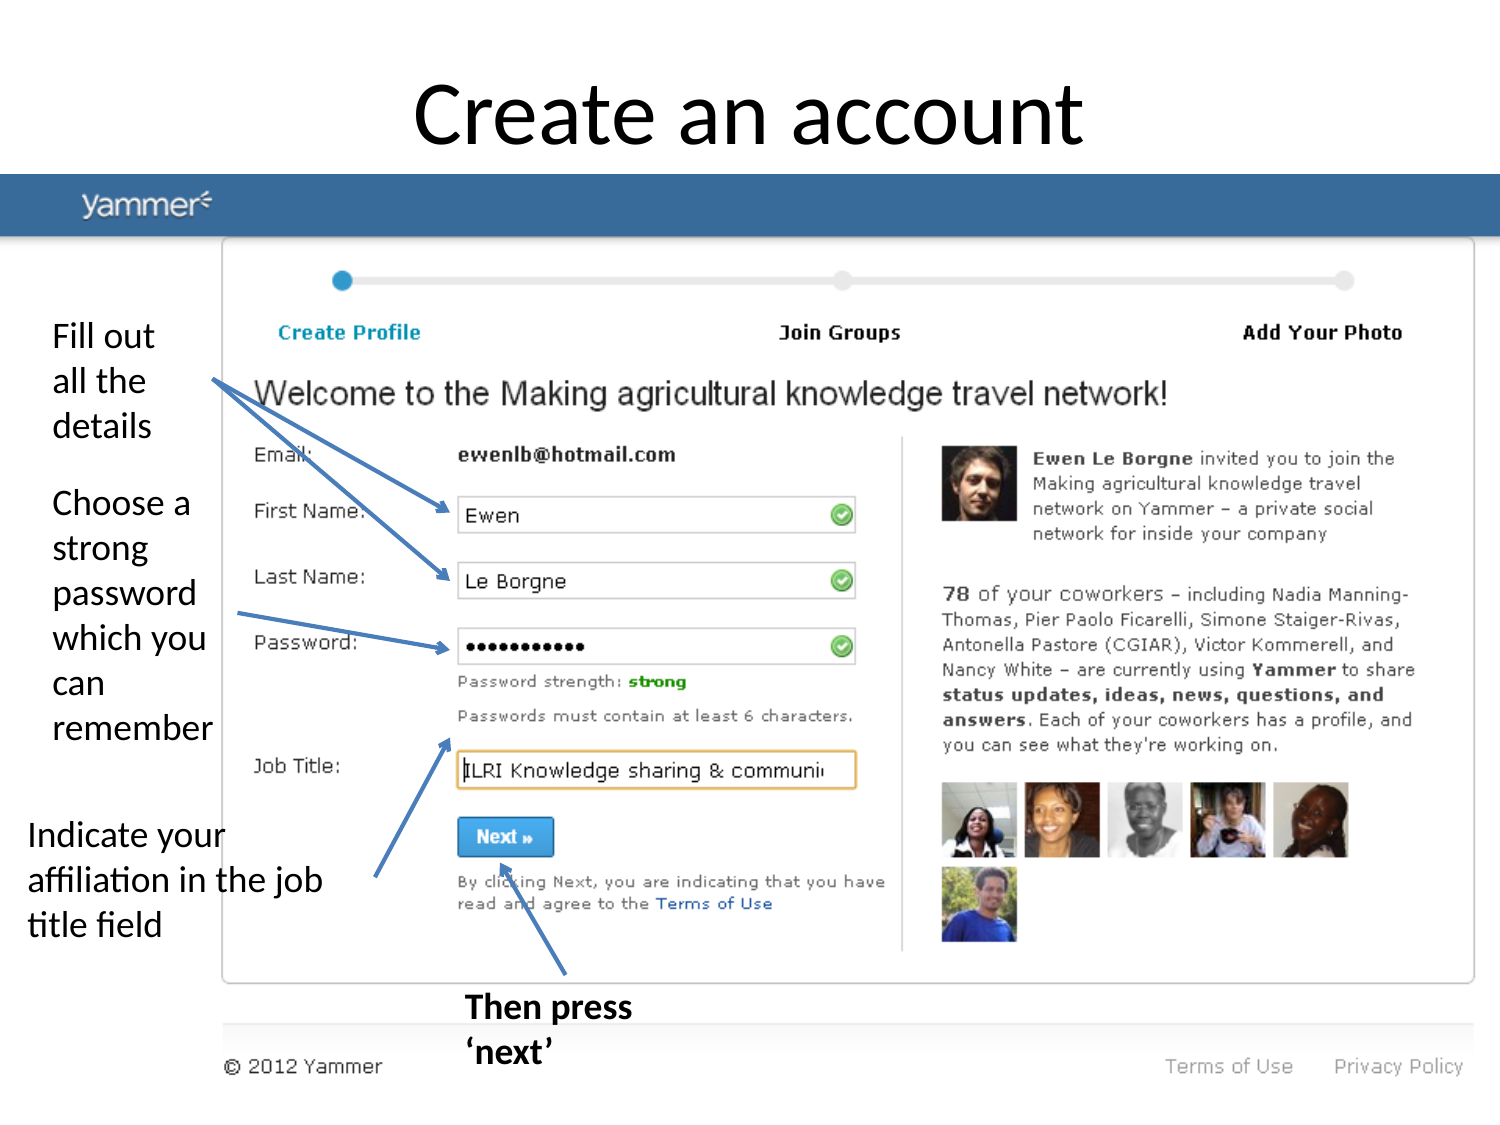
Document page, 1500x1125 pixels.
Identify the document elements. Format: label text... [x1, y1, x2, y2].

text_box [374, 737, 451, 879]
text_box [237, 614, 451, 651]
text_box Create an account [74, 45, 1425, 173]
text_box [212, 379, 451, 582]
picture [0, 174, 1500, 1125]
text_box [499, 862, 566, 976]
